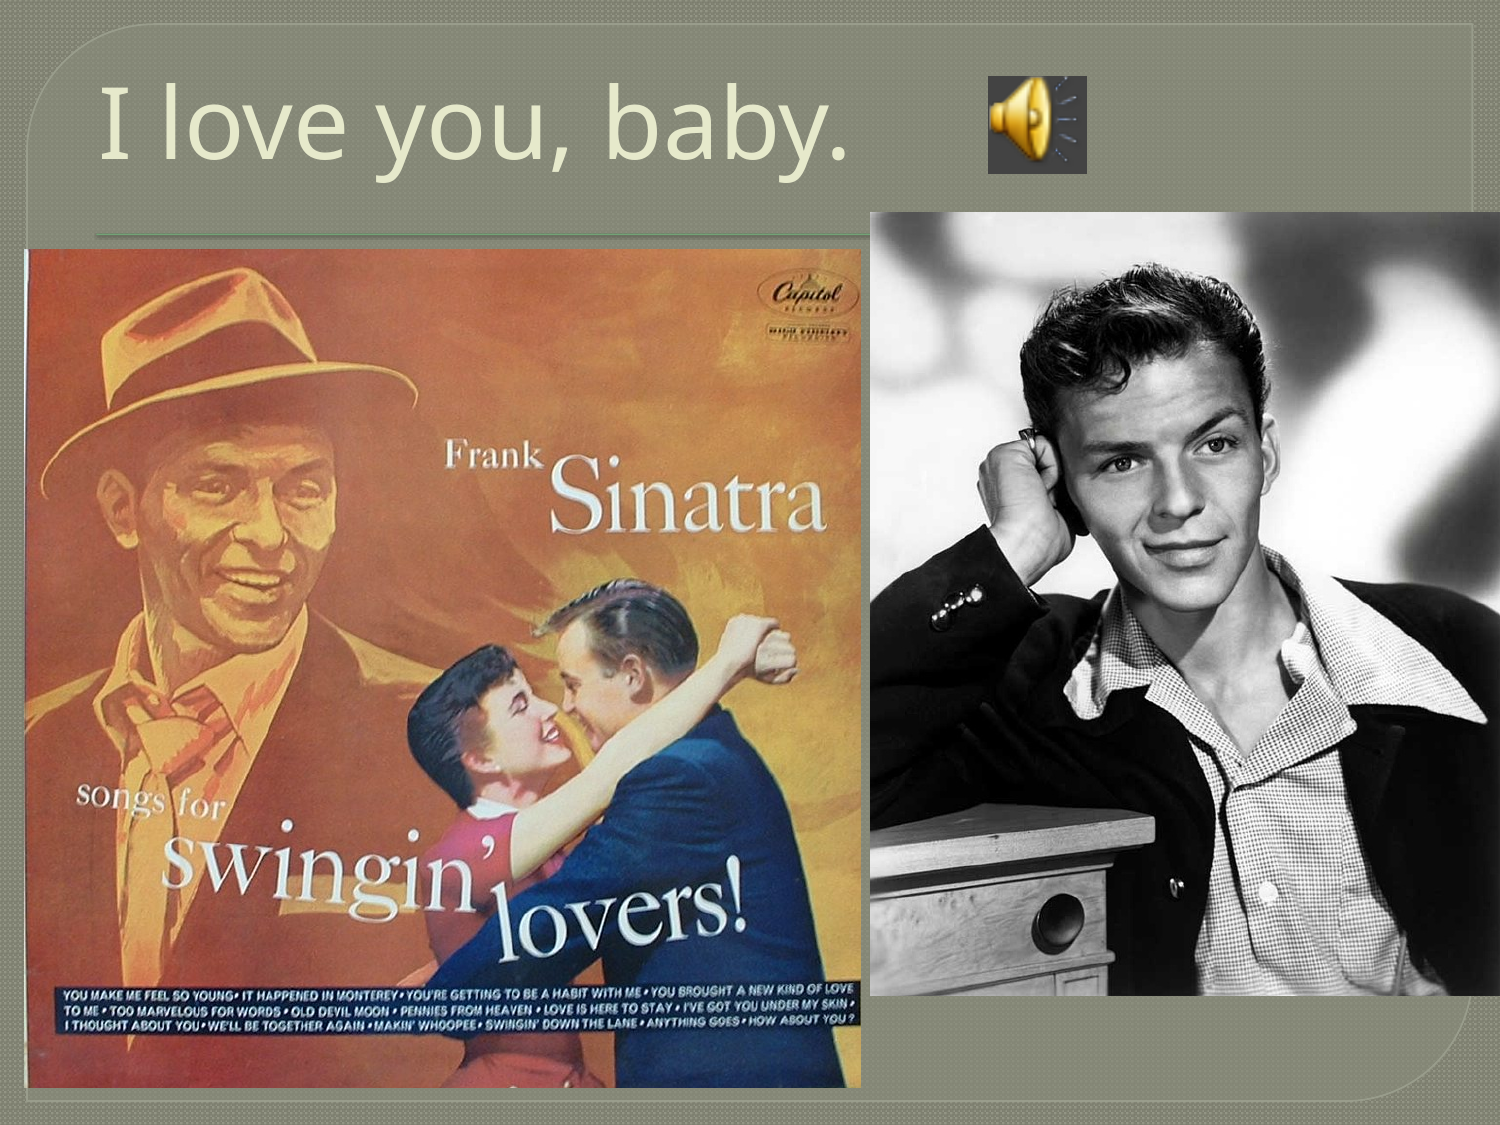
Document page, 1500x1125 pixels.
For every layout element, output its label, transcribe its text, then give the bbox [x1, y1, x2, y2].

picture [24, 249, 861, 1088]
title I love you, baby. [75, 0, 1425, 188]
picture [870, 212, 1500, 996]
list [987, 74, 1088, 176]
